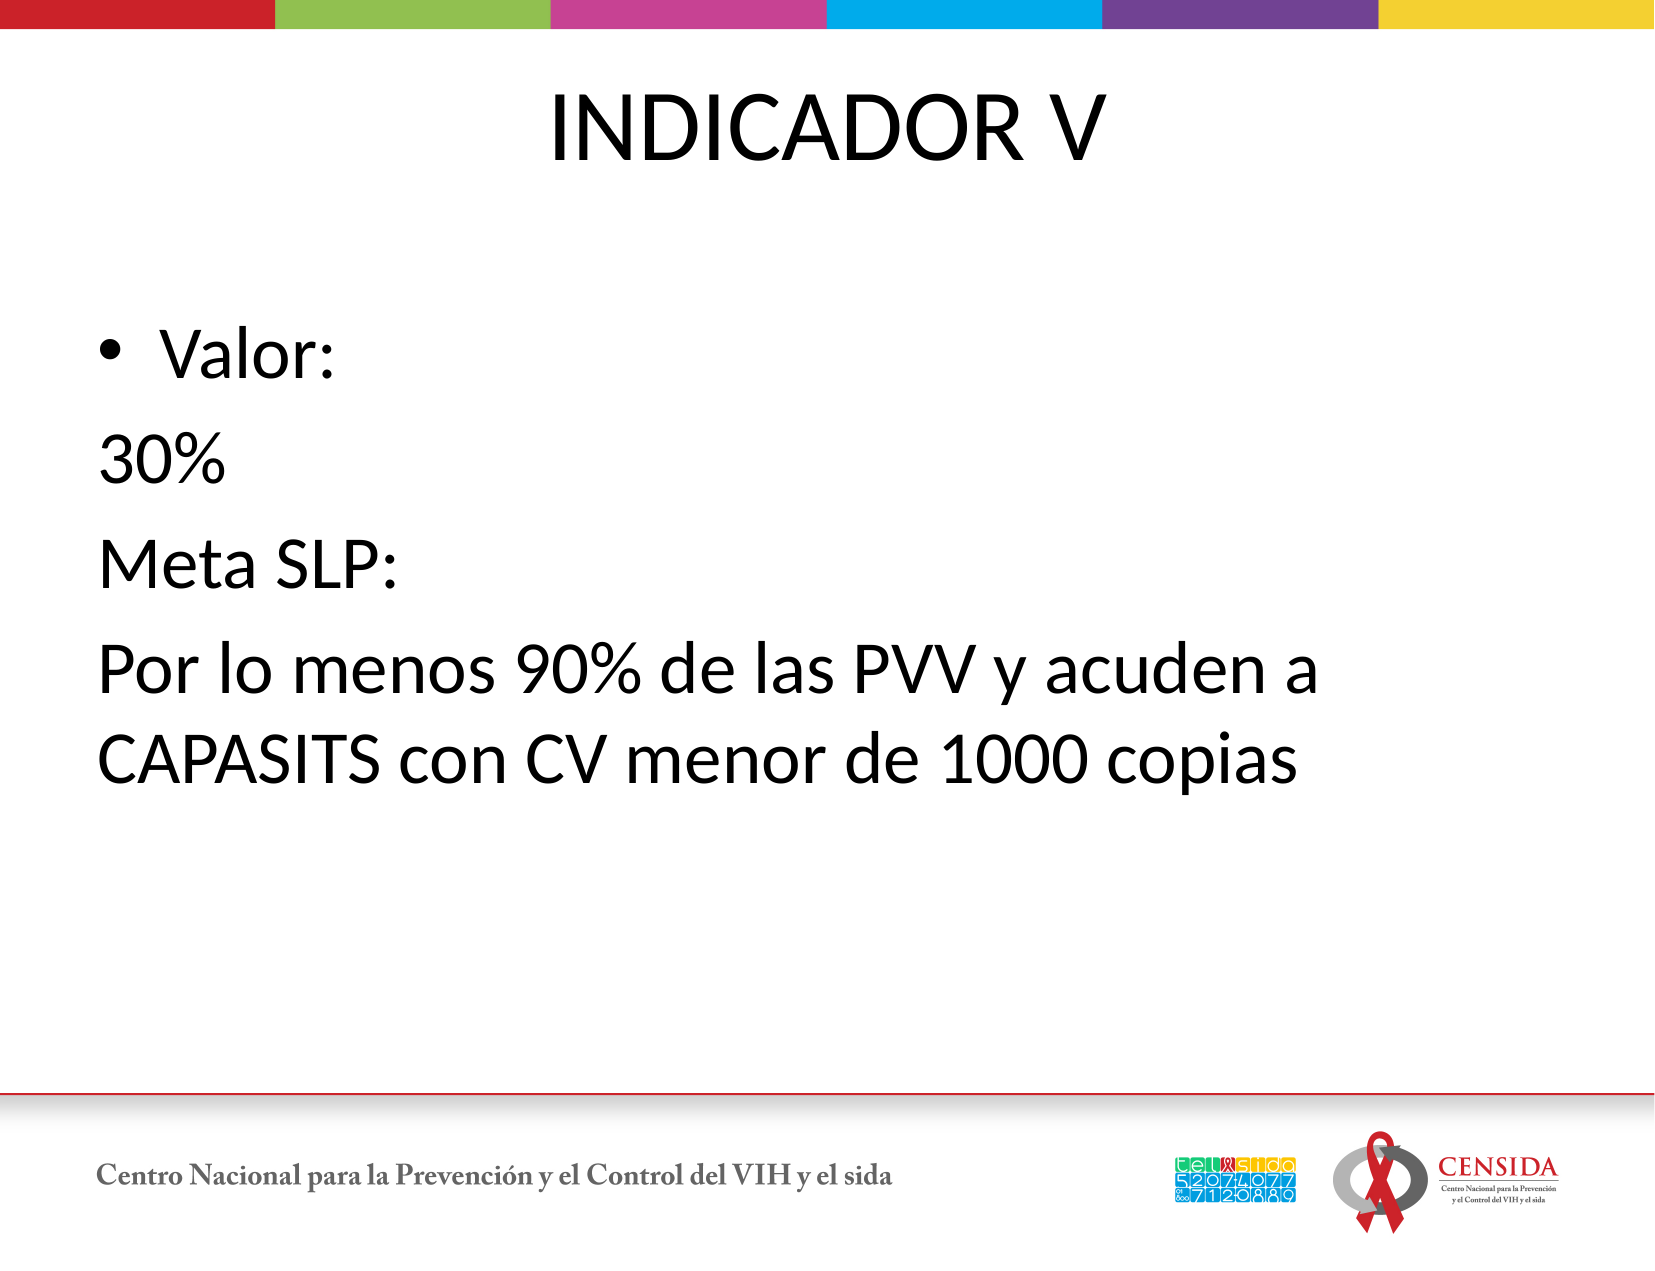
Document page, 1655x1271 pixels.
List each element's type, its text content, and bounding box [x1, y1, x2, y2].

title INDICADOR V [82, 50, 1572, 263]
picture [0, 0, 1655, 1271]
list Valor: 30% Meta SLP: Por lo menos 90% de las PVV y acuden a CAPASITS con CV menor de 1000 copias [82, 296, 1572, 1135]
